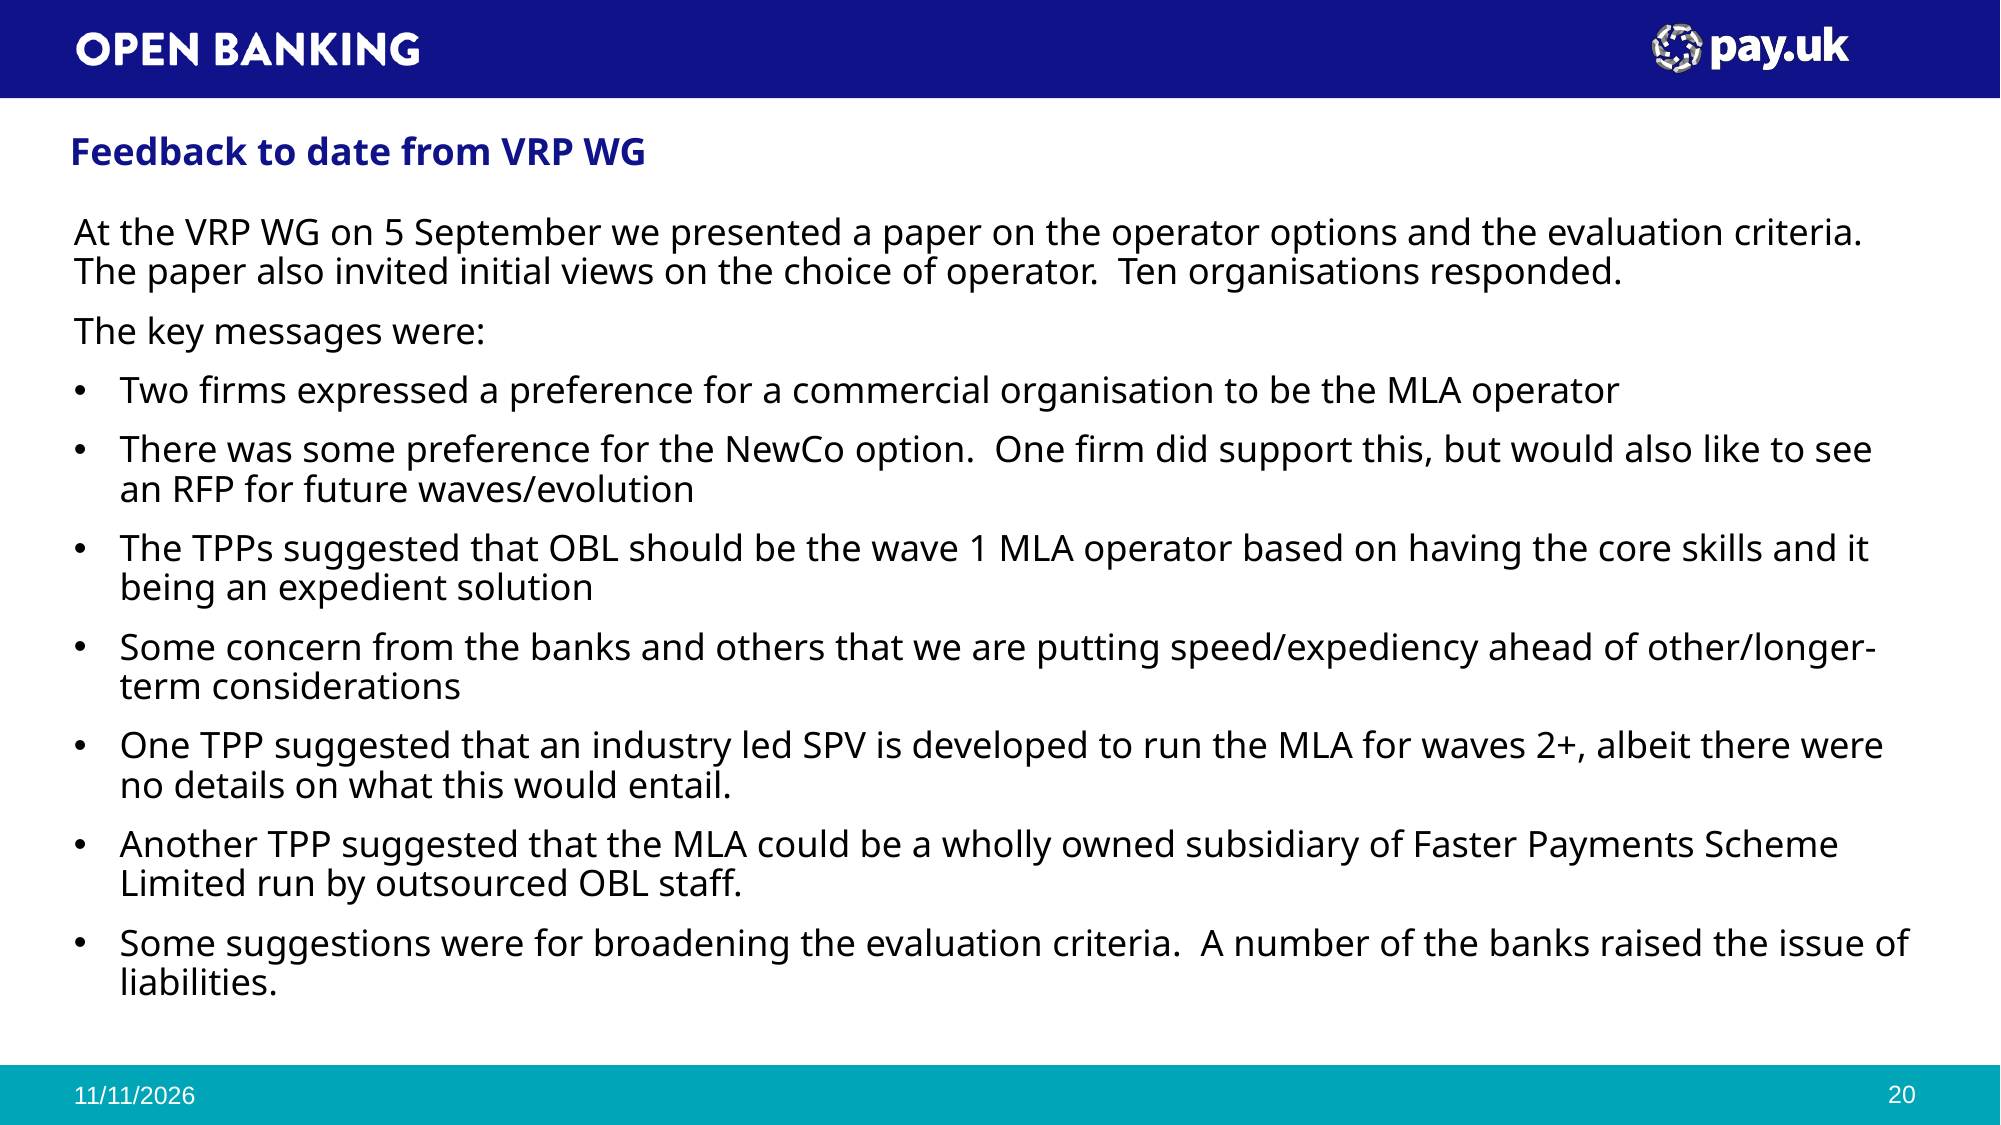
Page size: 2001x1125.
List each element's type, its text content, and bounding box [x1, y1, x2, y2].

list At the VRP WG on 5 September we presented a paper on the operator options and the evaluation criteria. The paper also invited initial views on the choice of operator. Ten organisations responded. The key messages were: Two firms expressed a preference for a commercial organisation to be the MLA operator There was some preference for the NewCo option. One firm did support this, but would also like to see an RFP for future waves/evolution The TPPs suggested that OBL should be the wave 1 MLA operator based on having the core skills and it being an expedient solution Some concern from the banks and others that we are putting speed/expediency ahead of other/longer-term considerations One TPP suggested that an industry led SPV is developed to run the MLA for waves 2+, albeit there were no details on what this would entail. Another TPP suggested that the MLA could be a wholly owned subsidiary of Faster Payments Scheme Limited run by outsourced OBL staff. Some suggestions were for broadening the evaluation criteria. A number of the banks raised the issue of liabilities. [59, 206, 1936, 1018]
footer [662, 1064, 1338, 1124]
picture [43, 0, 452, 99]
picture [1644, 12, 1856, 78]
title Feedback to date from VRP WG [54, 125, 1629, 207]
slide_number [59, 1065, 509, 1125]
slide_number 20 [1412, 1064, 1932, 1124]
